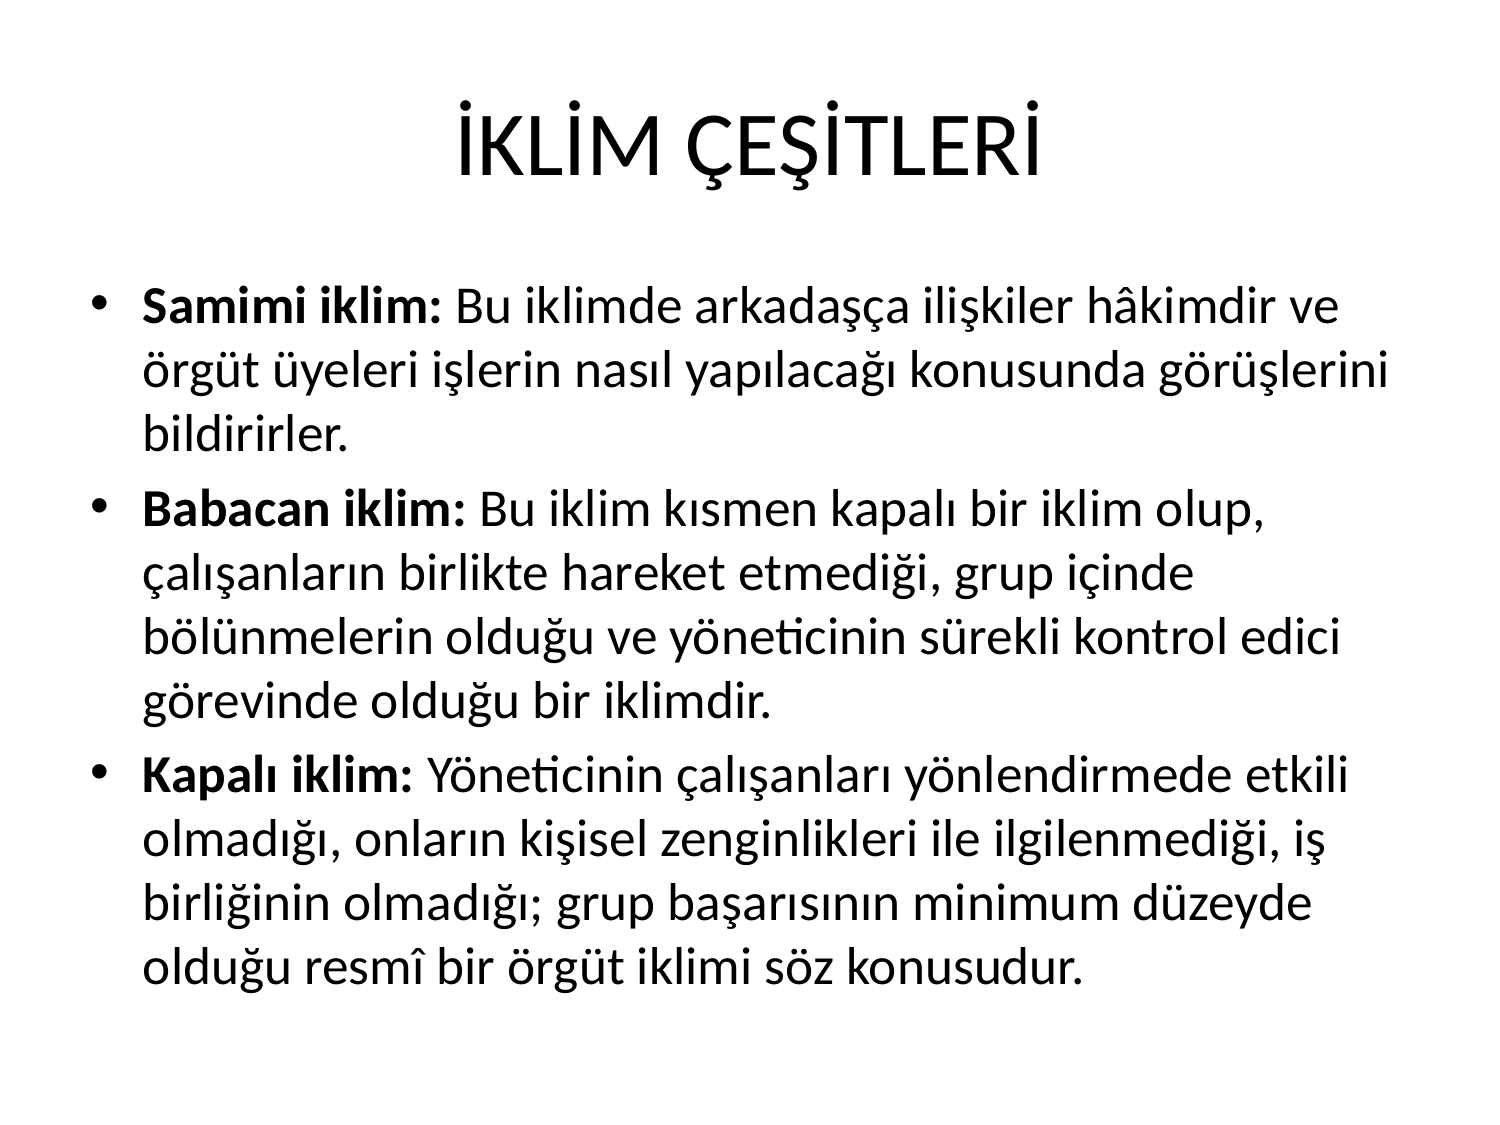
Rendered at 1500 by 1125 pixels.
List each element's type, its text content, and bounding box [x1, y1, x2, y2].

title İKLİM ÇEŞİTLERİ [75, 45, 1425, 233]
list Samimi iklim: Bu iklimde arkadaşça ilişkiler hâkimdir ve örgüt üyeleri işlerin nasıl yapılacağı konusunda görüşlerini bildirirler. Babacan iklim: Bu iklim kısmen kapalı bir iklim olup, çalışanların birlikte hareket etmediği, grup içinde bölünmelerin olduğu ve yöneticinin sürekli kontrol edici görevinde olduğu bir iklimdir. Kapalı iklim: Yöneticinin çalışanları yönlendirmede etkili olmadığı, onların kişisel zenginlikleri ile ilgilenmediği, iş birliğinin olmadığı; grup başarısının minimum düzeyde olduğu resmî bir örgüt iklimi söz konusudur. [75, 262, 1425, 1005]
